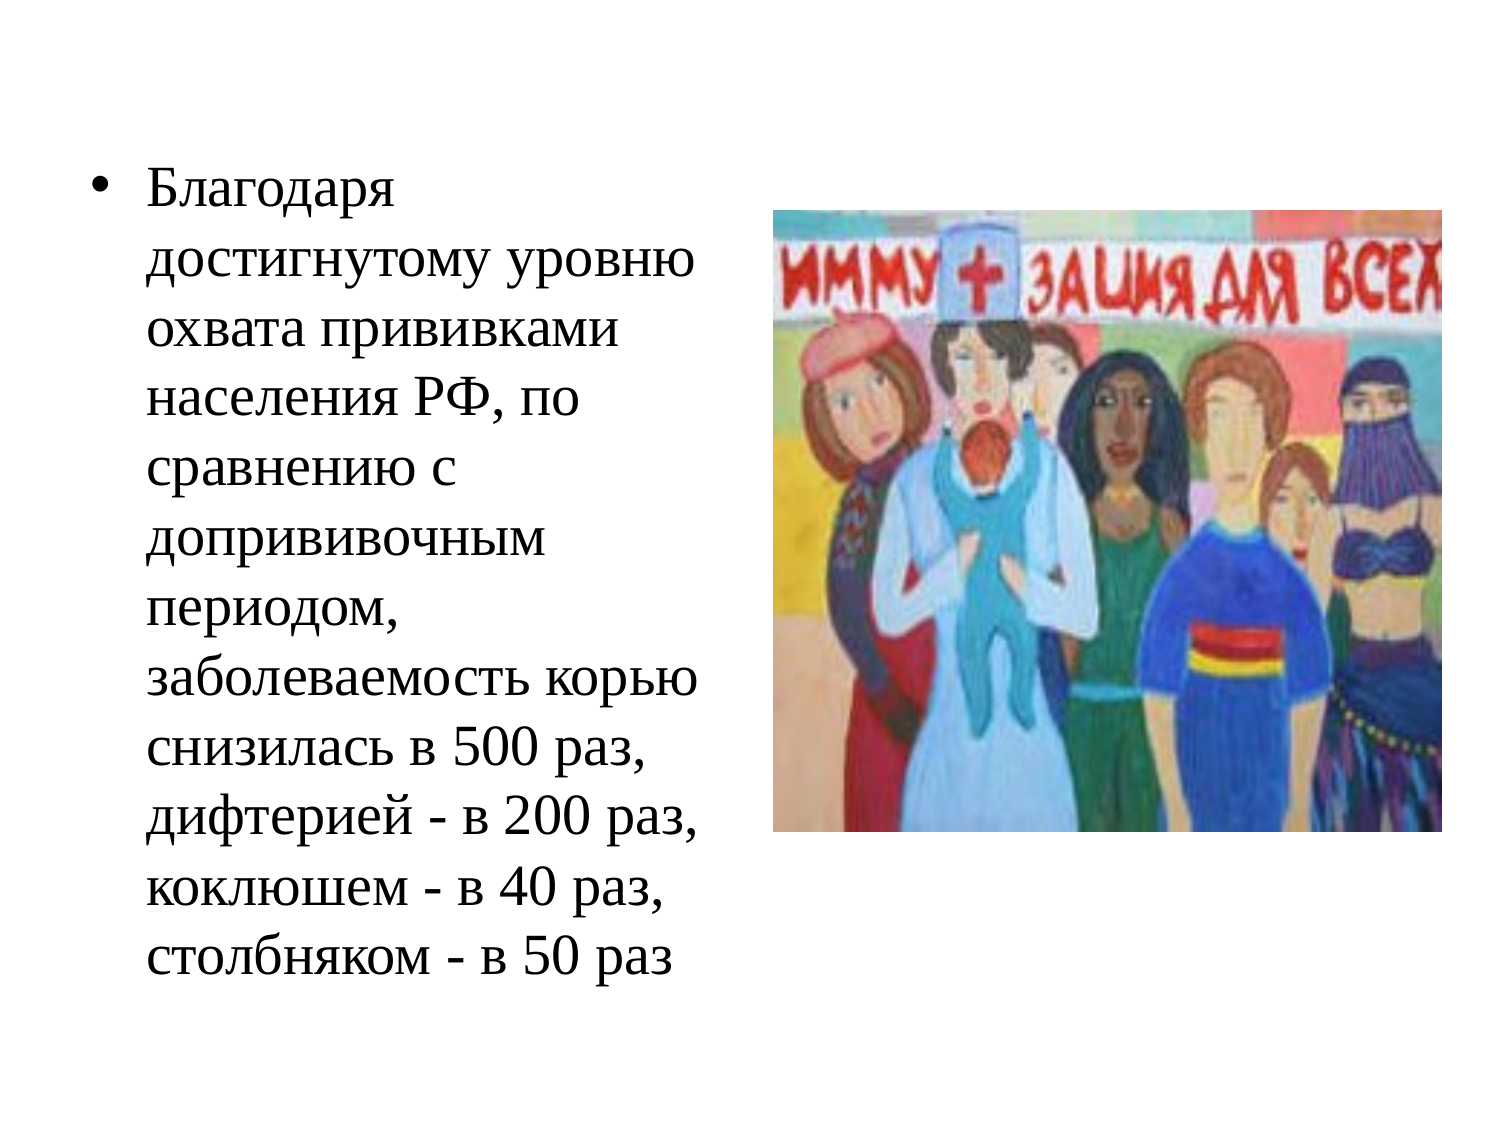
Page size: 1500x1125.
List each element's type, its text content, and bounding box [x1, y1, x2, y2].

list Благодаря достигнутому уровню охвата прививками населения РФ, по сравнению с допрививочным периодом, заболеваемость корью снизилась в 500 раз, дифтерией - в 200 раз, коклюшем - в 40 раз, столбняком - в 50 раз [75, 140, 738, 1005]
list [773, 210, 1442, 833]
